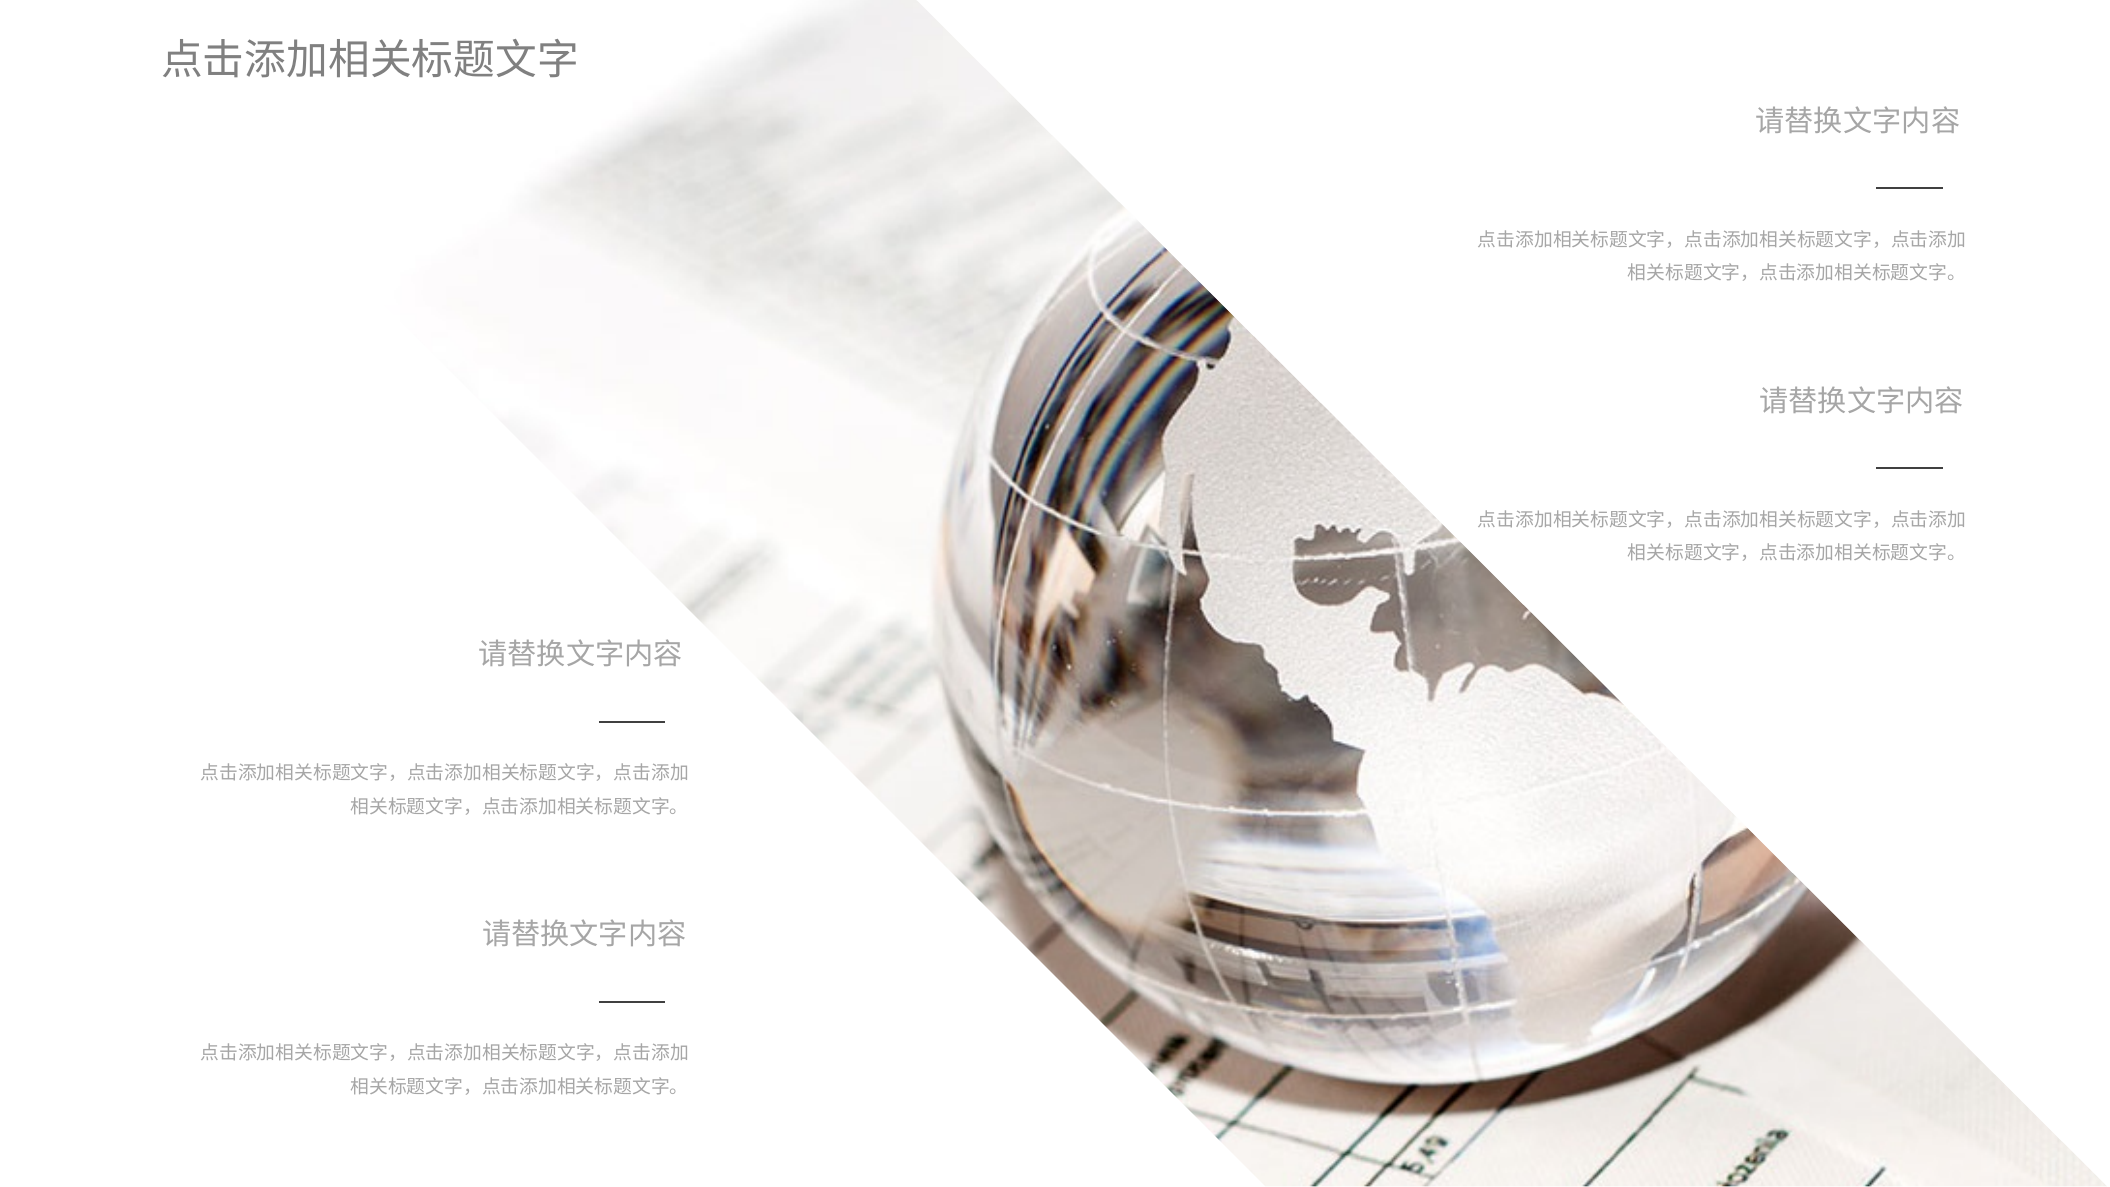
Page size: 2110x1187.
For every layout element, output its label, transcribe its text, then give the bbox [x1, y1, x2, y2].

text_box 点击添加相关标题文字 [145, 22, 630, 94]
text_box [167, 628, 703, 822]
text_box [77, 0, 2110, 1187]
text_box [1444, 94, 1981, 288]
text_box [167, 907, 703, 1102]
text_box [1444, 374, 1981, 568]
